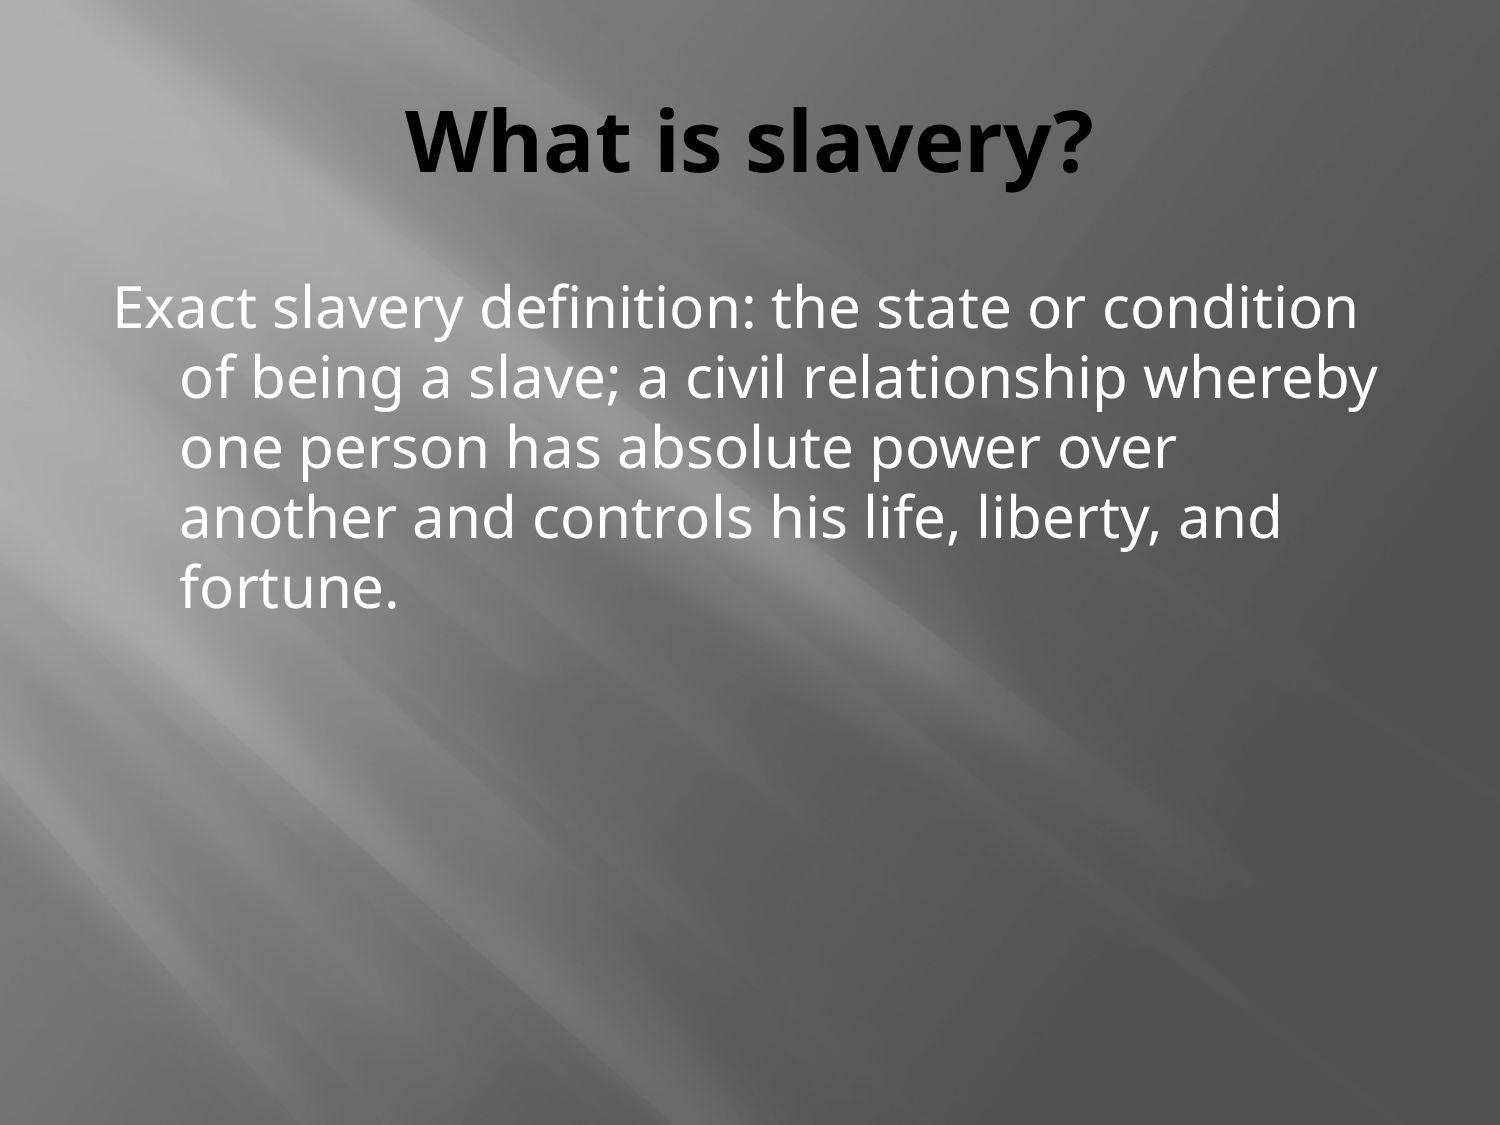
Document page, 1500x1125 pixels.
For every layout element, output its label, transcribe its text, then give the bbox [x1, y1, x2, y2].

list Exact slavery definition: the state or condition of being a slave; a civil relationship whereby one person has absolute power over another and controls his life, liberty, and fortune. [75, 262, 1425, 1035]
title What is slavery? [75, 45, 1425, 233]
